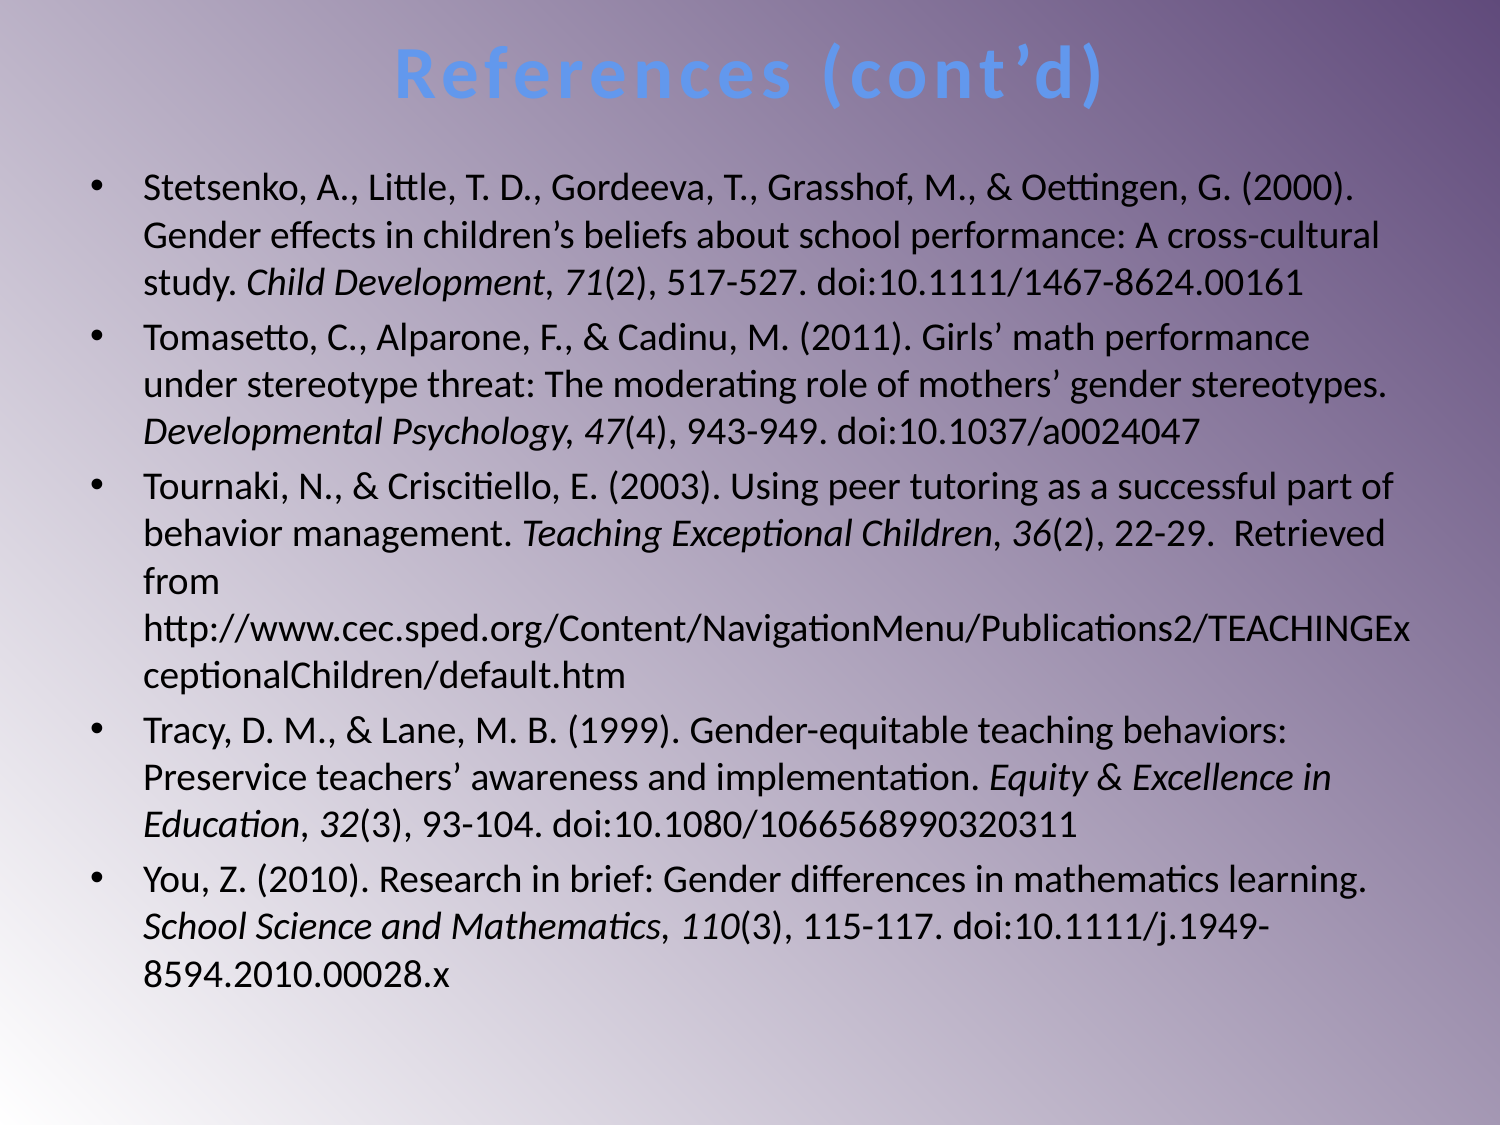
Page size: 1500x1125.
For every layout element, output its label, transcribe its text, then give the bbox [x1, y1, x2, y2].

title References (cont’d) [75, 13, 1425, 124]
list Stetsenko, A., Little, T. D., Gordeeva, T., Grasshof, M., & Oettingen, G. (2000). Gender effects in children’s beliefs about school performance: A cross-cultural study. Child Development, 71(2), 517-527. doi:10.1111/1467-8624.00161 Tomasetto, C., Alparone, F., & Cadinu, M. (2011). Girls’ math performance under stereotype threat: The moderating role of mothers’ gender stereotypes. Developmental Psychology, 47(4), 943-949. doi:10.1037/a0024047 Tournaki, N., & Criscitiello, E. (2003). Using peer tutoring as a successful part of behavior management. Teaching Exceptional Children, 36(2), 22-29. Retrieved from http://www.cec.sped.org/Content/NavigationMenu/Publications2/TEACHINGExceptionalChildren/default.htm Tracy, D. M., & Lane, M. B. (1999). Gender-equitable teaching behaviors: Preservice teachers’ awareness and implementation. Equity & Excellence in Education, 32(3), 93-104. doi:10.1080/1066568990320311 You, Z. (2010). Research in brief: Gender differences in mathematics learning. School Science and Mathematics, 110(3), 115-117. doi:10.1111/j.1949-8594.2010.00028.x [75, 154, 1425, 1005]
